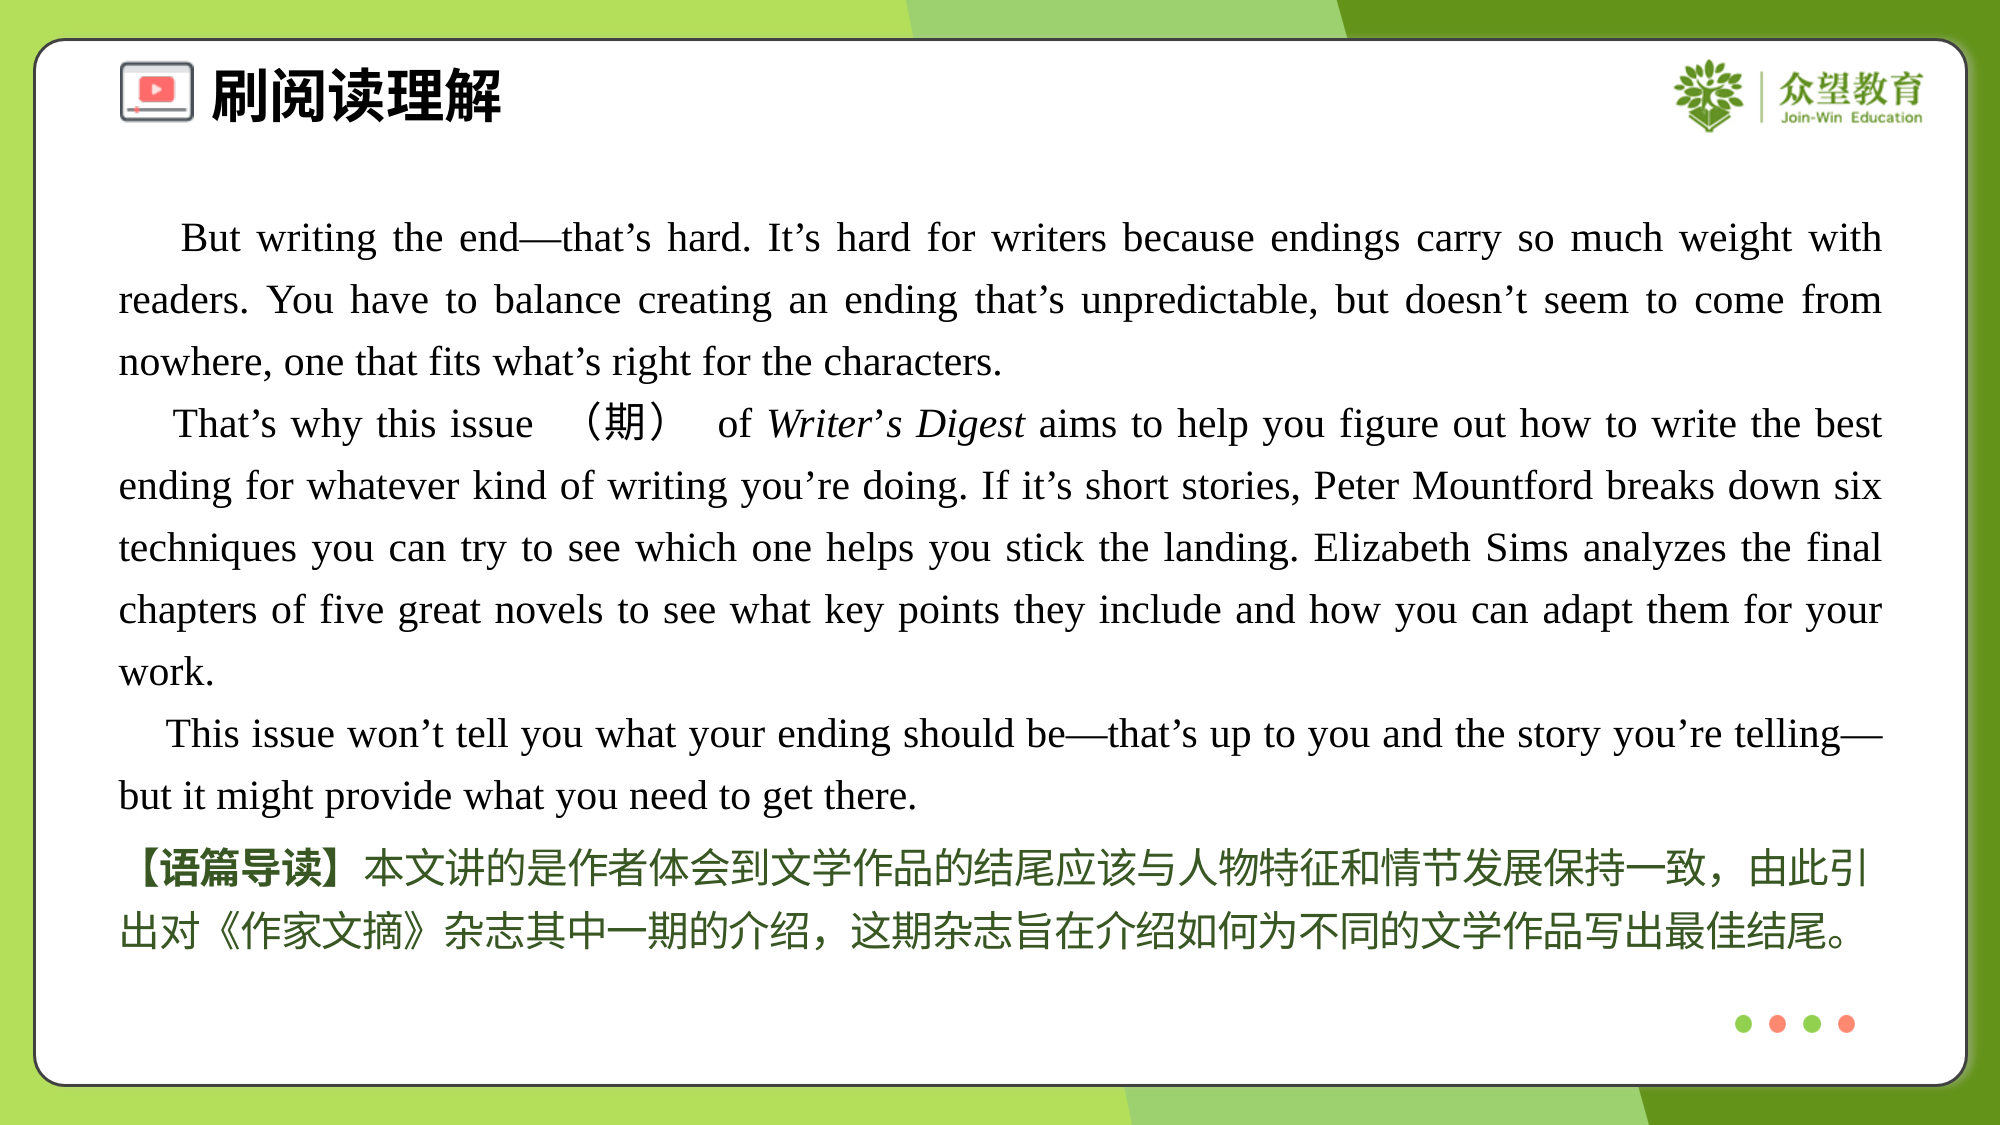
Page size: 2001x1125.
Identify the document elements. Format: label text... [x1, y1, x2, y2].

text_box But writing the end—that’s hard. It’s hard for writers because endings carry so much weight with readers. You have to balance creating an ending that’s unpredictable, but doesn’t seem to come from nowhere, one that fits what’s right for the characters. That’s why this issue （期） of Writer’s Digest aims to help you figure out how to write the best ending for whatever kind of writing you’re doing. If it’s short stories, Peter Mountford breaks down six techniques you can try to see which one helps you stick the landing. Elizabeth Sims analyzes the final chapters of five great novels to see what key points they include and how you can adapt them for your work. This issue won’t tell you what your ending should be—that’s up to you and the story you’re telling—but it might provide what you need to get there. [118, 147, 1883, 825]
picture [0, 0, 2000, 1125]
text_box 【语篇导读】本文讲的是作者体会到文学作品的结尾应该与人物特征和情节发展保持一致，由此引出对《作家文摘》杂志其中一期的介绍，这期杂志旨在介绍如何为不同的文学作品写出最佳结尾。 [118, 830, 1883, 950]
